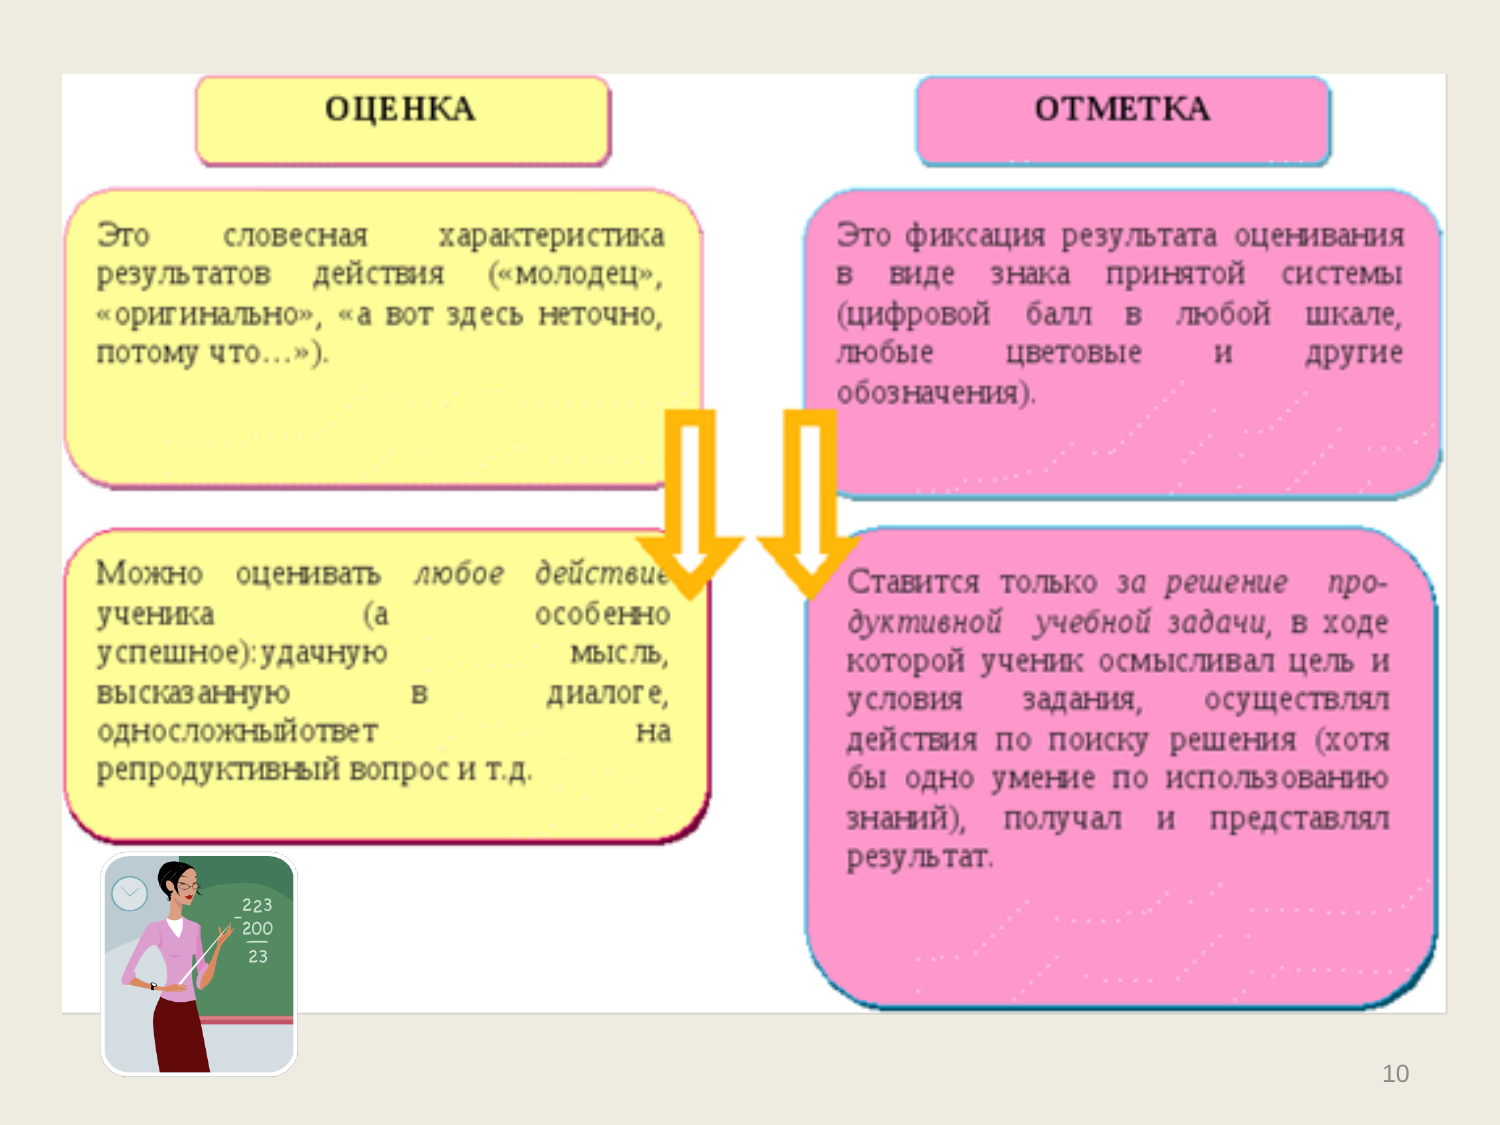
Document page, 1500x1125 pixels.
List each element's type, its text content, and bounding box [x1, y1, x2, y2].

picture [99, 851, 298, 1077]
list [62, 74, 1451, 1017]
slide_number 10 [1074, 1042, 1425, 1103]
